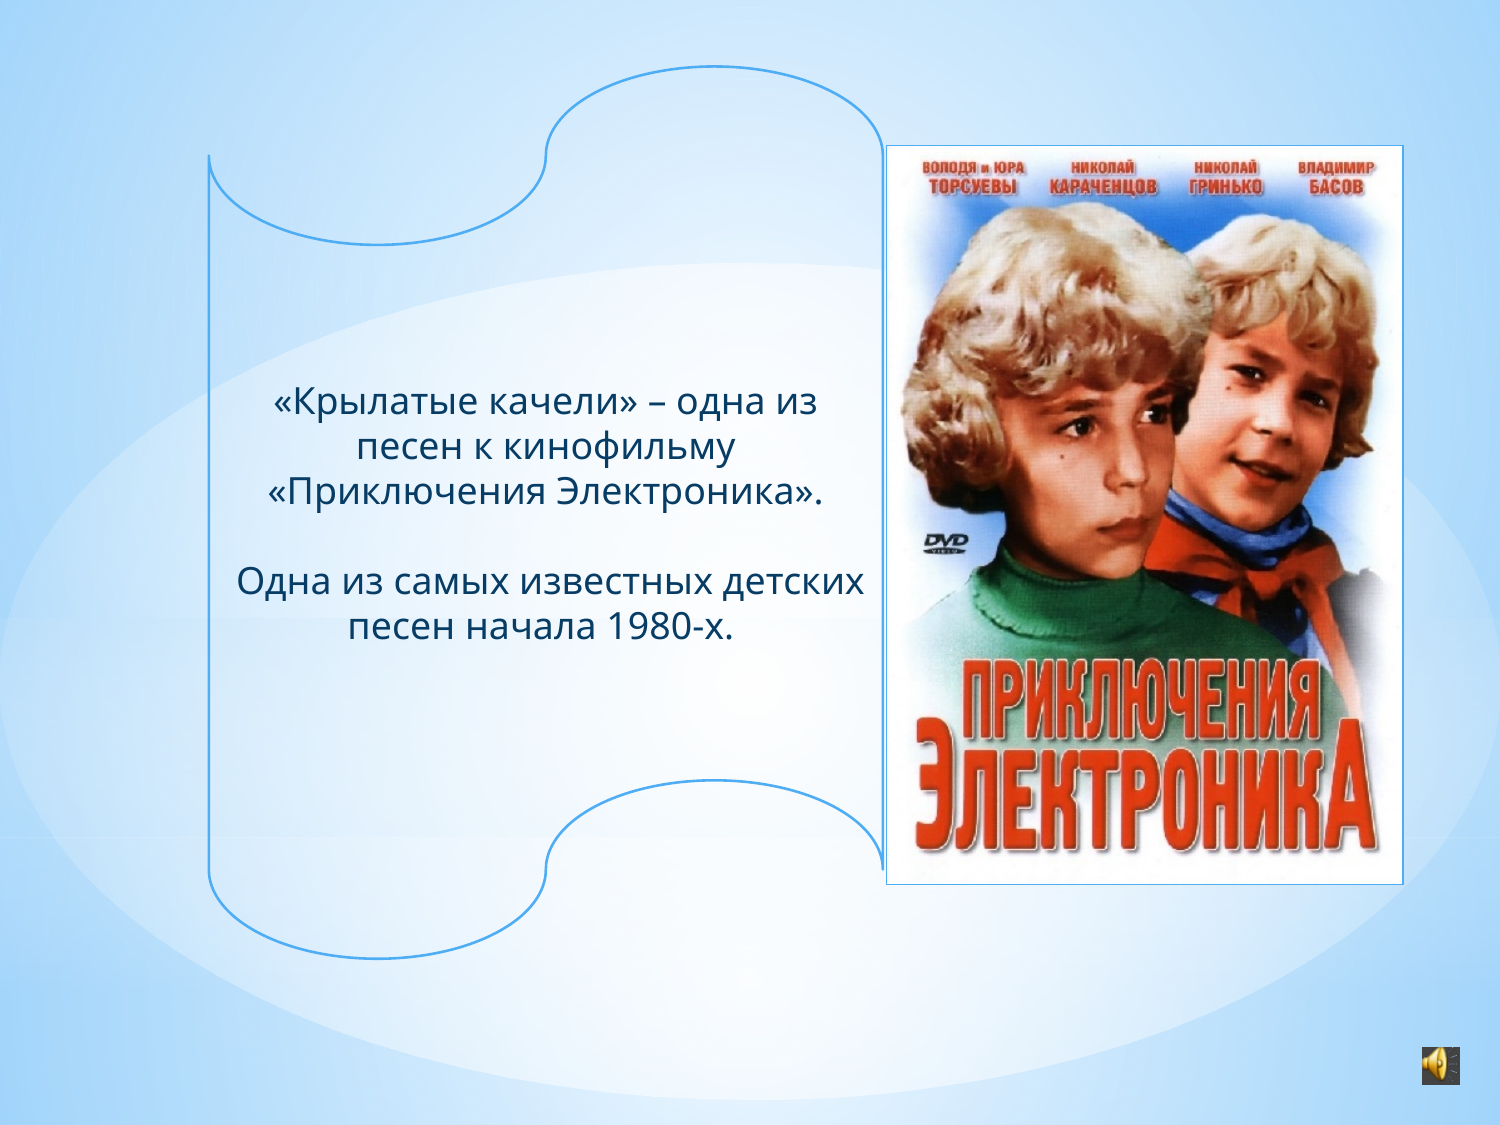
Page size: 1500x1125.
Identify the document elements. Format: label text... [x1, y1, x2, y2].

text_box «Крылатые качели» – одна из песен к кинофильму «Приключения Электроника». Одна из самых известных детских песен начала 1980-х. [207, 65, 884, 961]
picture [887, 145, 1403, 884]
picture [1420, 1045, 1462, 1087]
